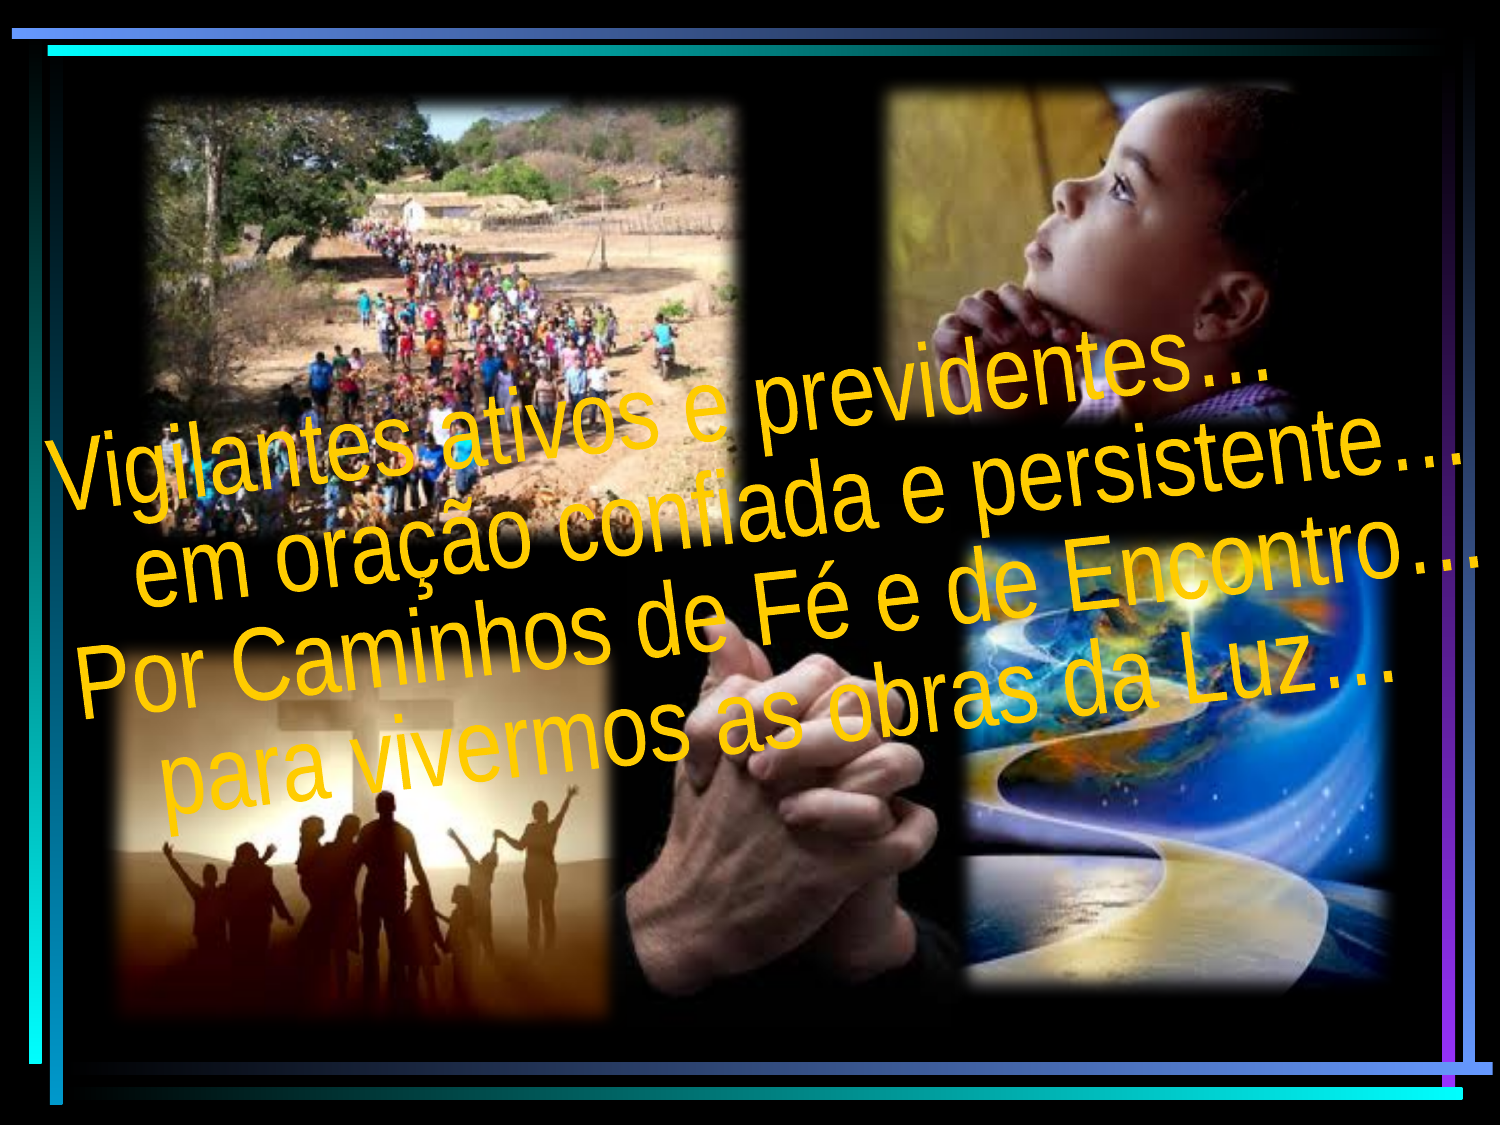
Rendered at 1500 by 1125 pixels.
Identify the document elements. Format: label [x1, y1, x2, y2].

picture [50, 441, 62, 475]
picture [869, 74, 1306, 431]
picture [99, 89, 1400, 1062]
